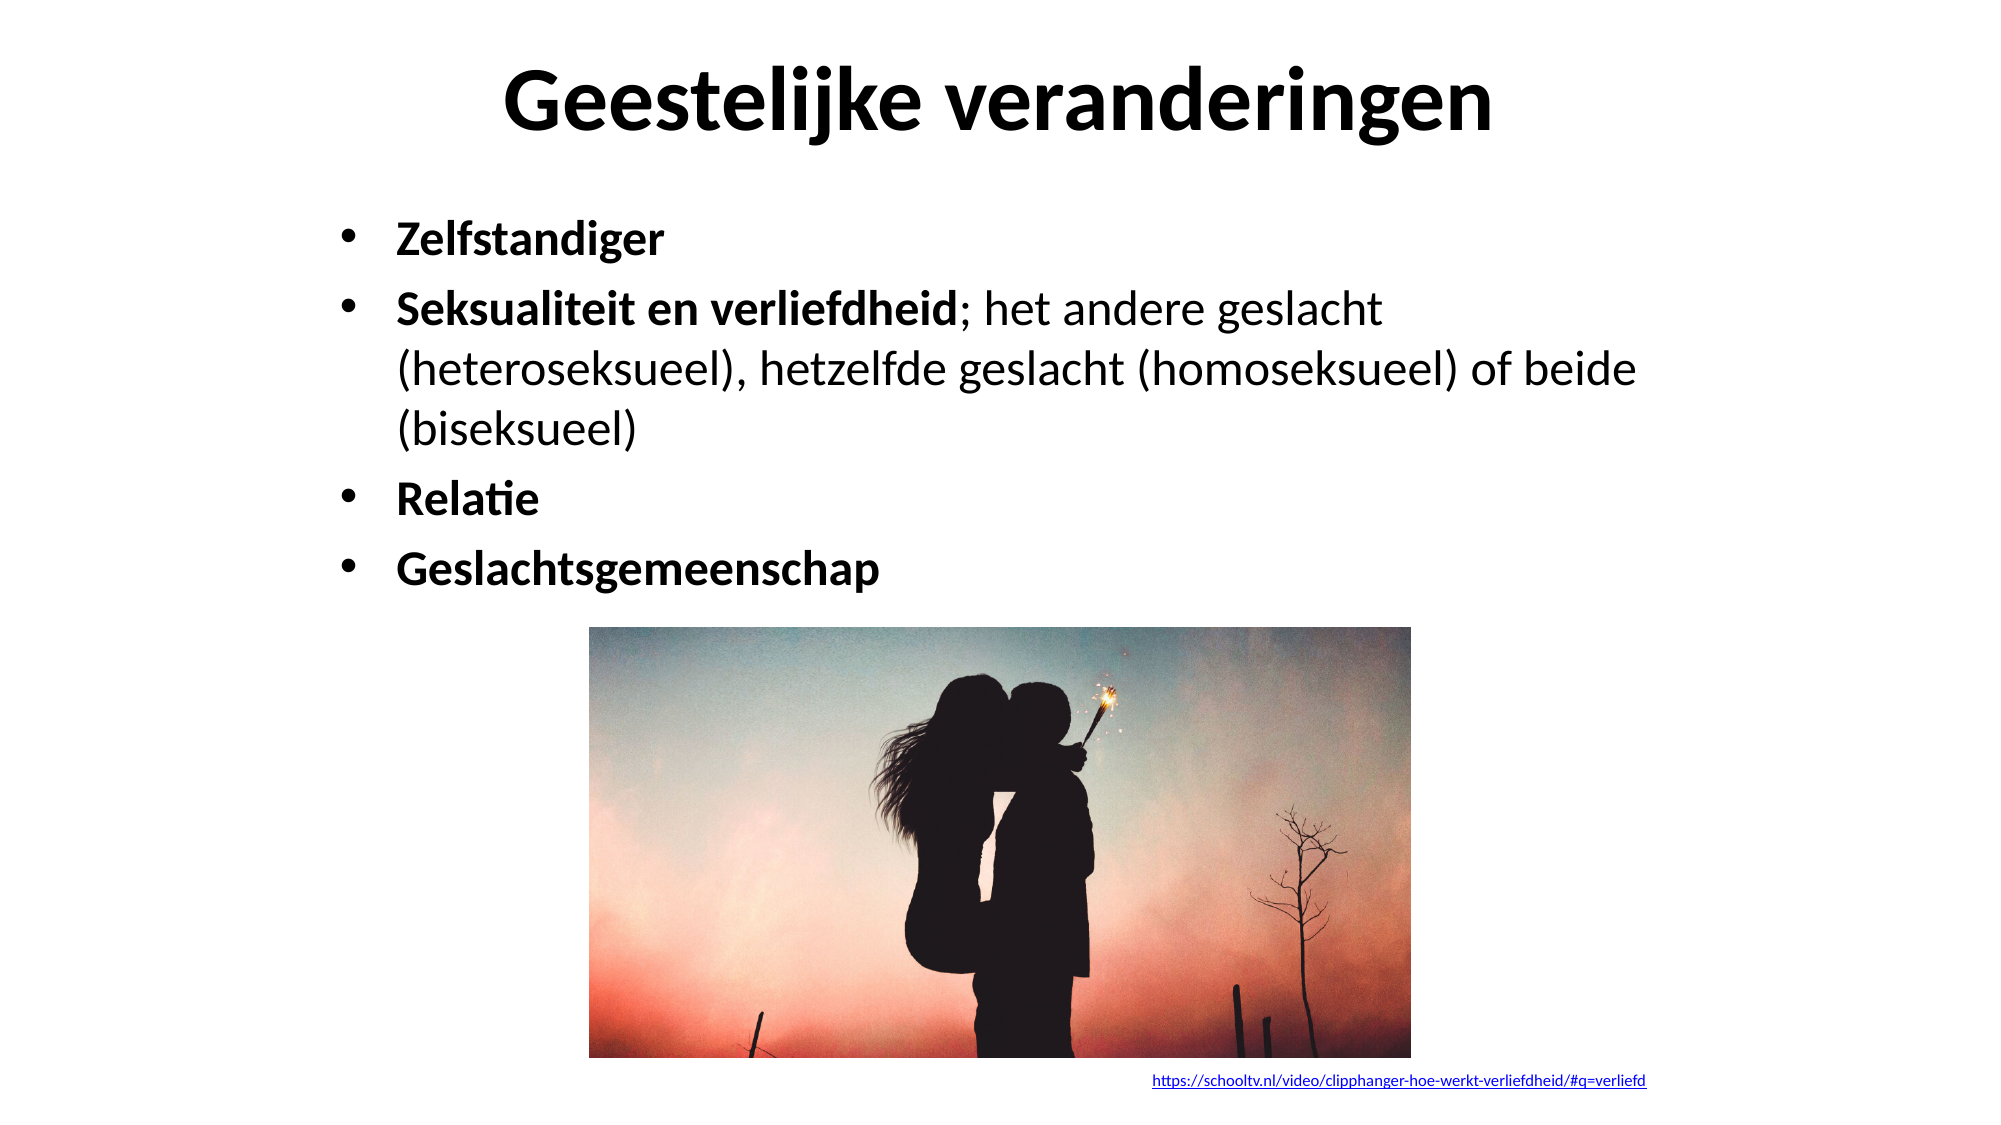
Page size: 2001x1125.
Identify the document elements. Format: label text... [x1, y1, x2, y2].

title Geestelijke veranderingen [324, 0, 1675, 128]
list Zelfstandiger Seksualiteit en verliefdheid; het andere geslacht (heteroseksueel), hetzelfde geslacht (homoseksueel) of beide (biseksueel) Relatie Geslachtsgemeenschap [324, 128, 1675, 971]
picture [588, 626, 1412, 1058]
text_box https://schooltv.nl/video/clipphanger-hoe-werkt-verliefdheid/#q=verliefd [1137, 1062, 1888, 1098]
